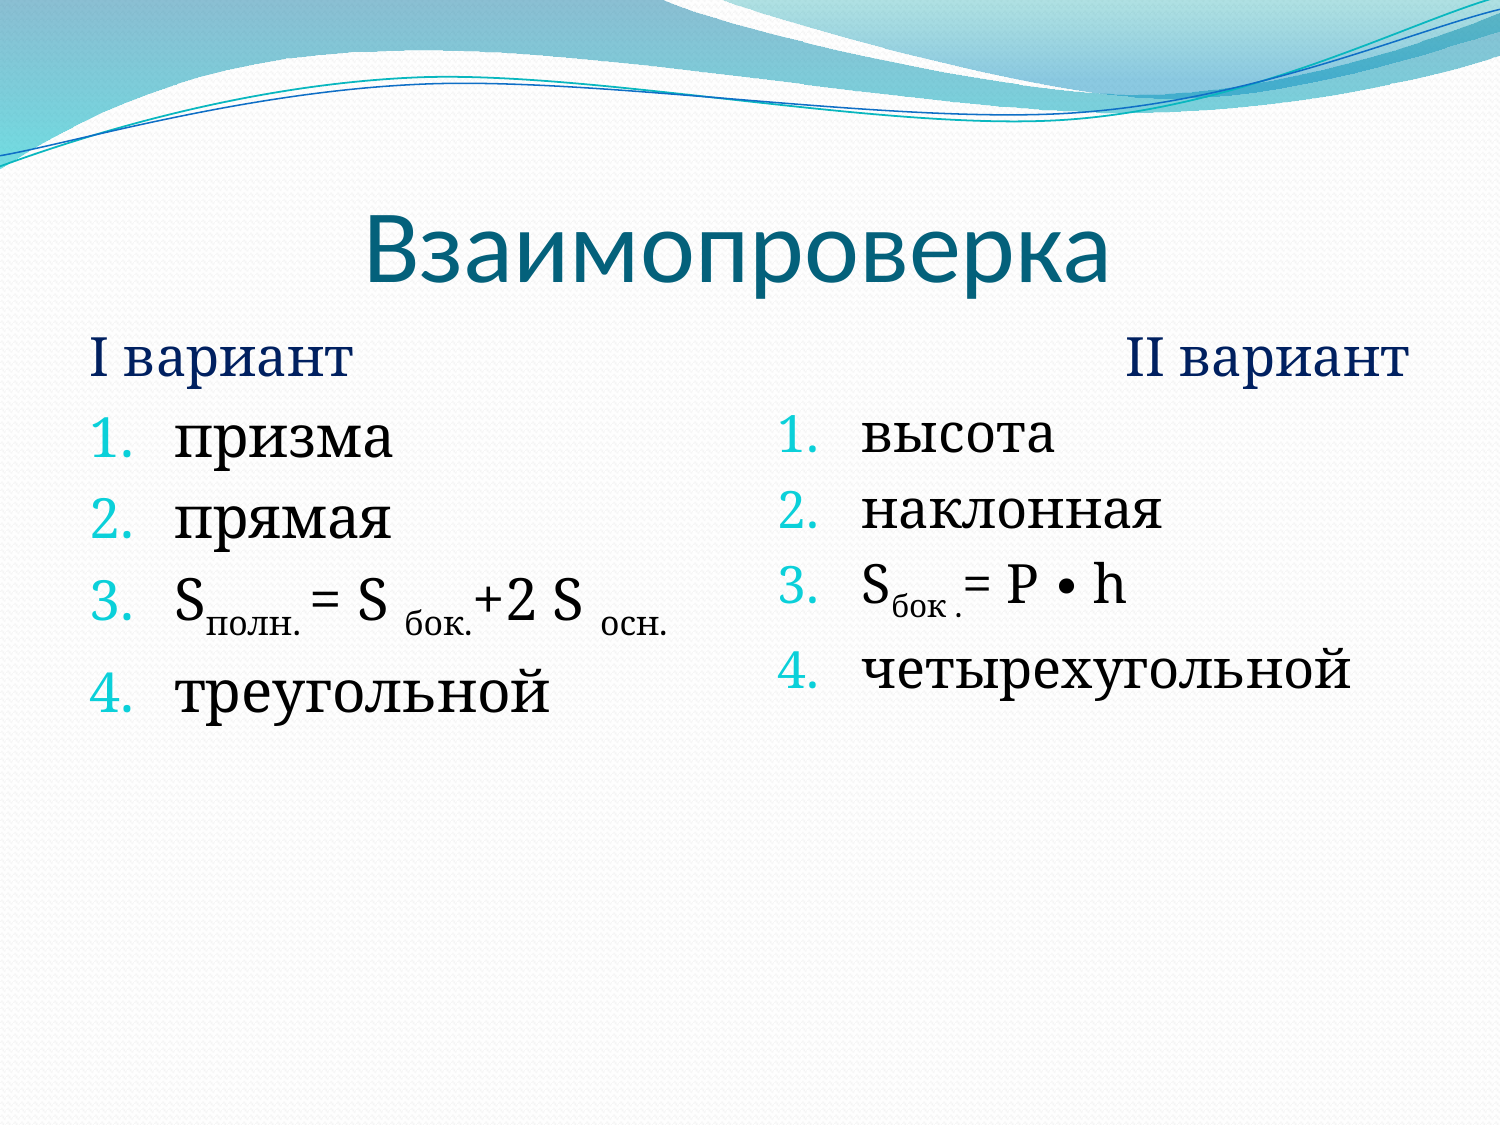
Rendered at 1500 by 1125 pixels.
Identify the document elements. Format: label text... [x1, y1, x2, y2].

title Взаимопроверка [75, 115, 1425, 303]
list I вариант призма прямая Sполн. = S бок.+2 S осн. треугольной [75, 314, 738, 1043]
list II вариант высота наклонная Sбок .= P ∙ h четырехугольной [762, 314, 1425, 1043]
